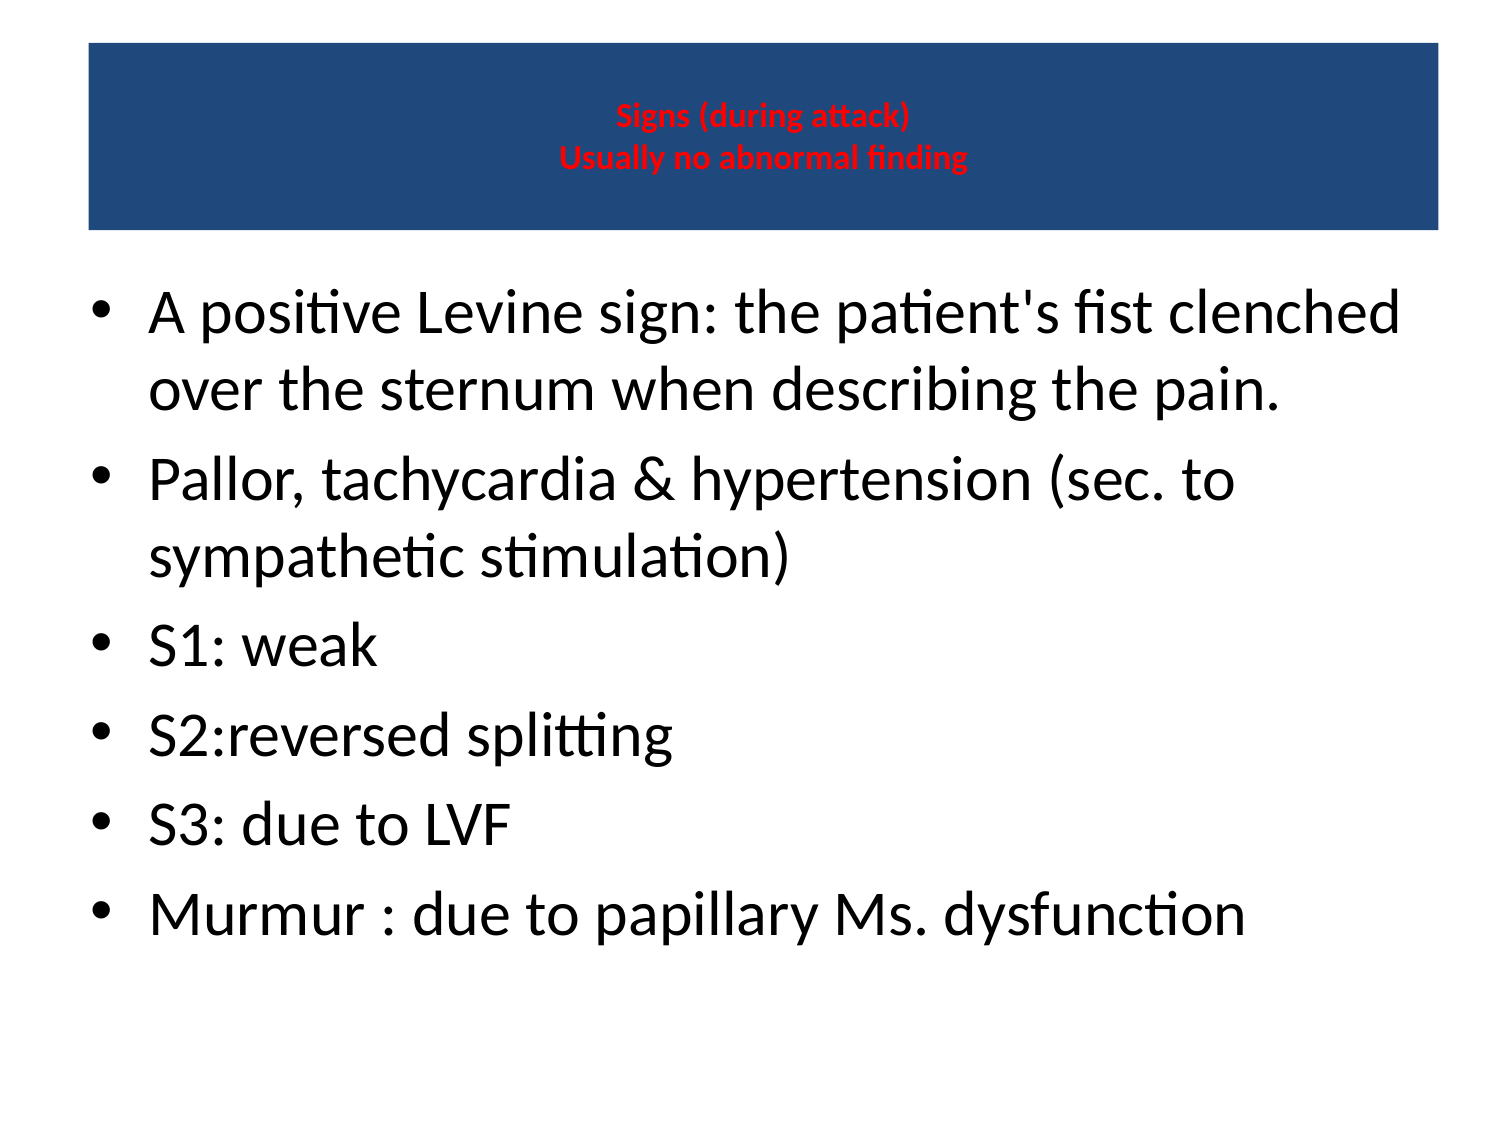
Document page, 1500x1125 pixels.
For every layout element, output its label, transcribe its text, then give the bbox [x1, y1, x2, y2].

list A positive Levine sign: the patient's fist clenched over the sternum when describing the pain. Pallor, tachycardia & hypertension (sec. to sympathetic stimulation) S1: weak S2:reversed splitting S3: due to LVF Murmur : due to papillary Ms. dysfunction [75, 262, 1425, 1005]
title Signs (during attack) Usually no abnormal finding [88, 42, 1439, 231]
